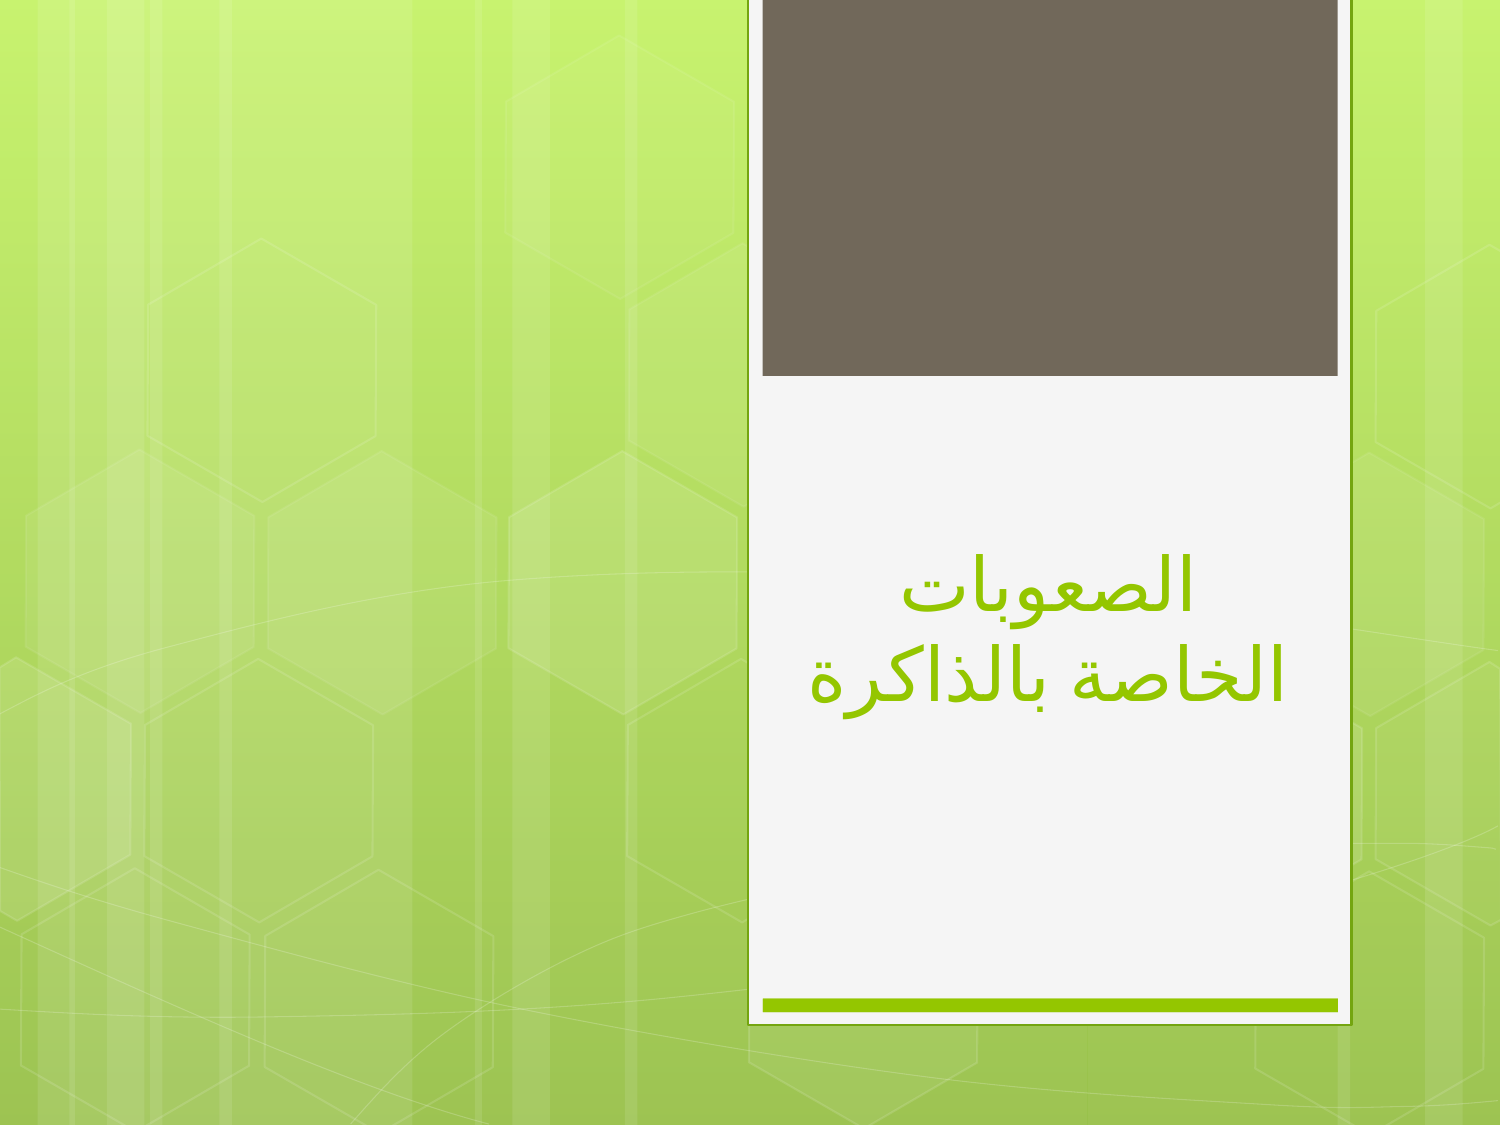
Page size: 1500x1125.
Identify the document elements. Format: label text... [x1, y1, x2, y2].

title الصعوبات الخاصة بالذاكرة [776, 444, 1320, 724]
